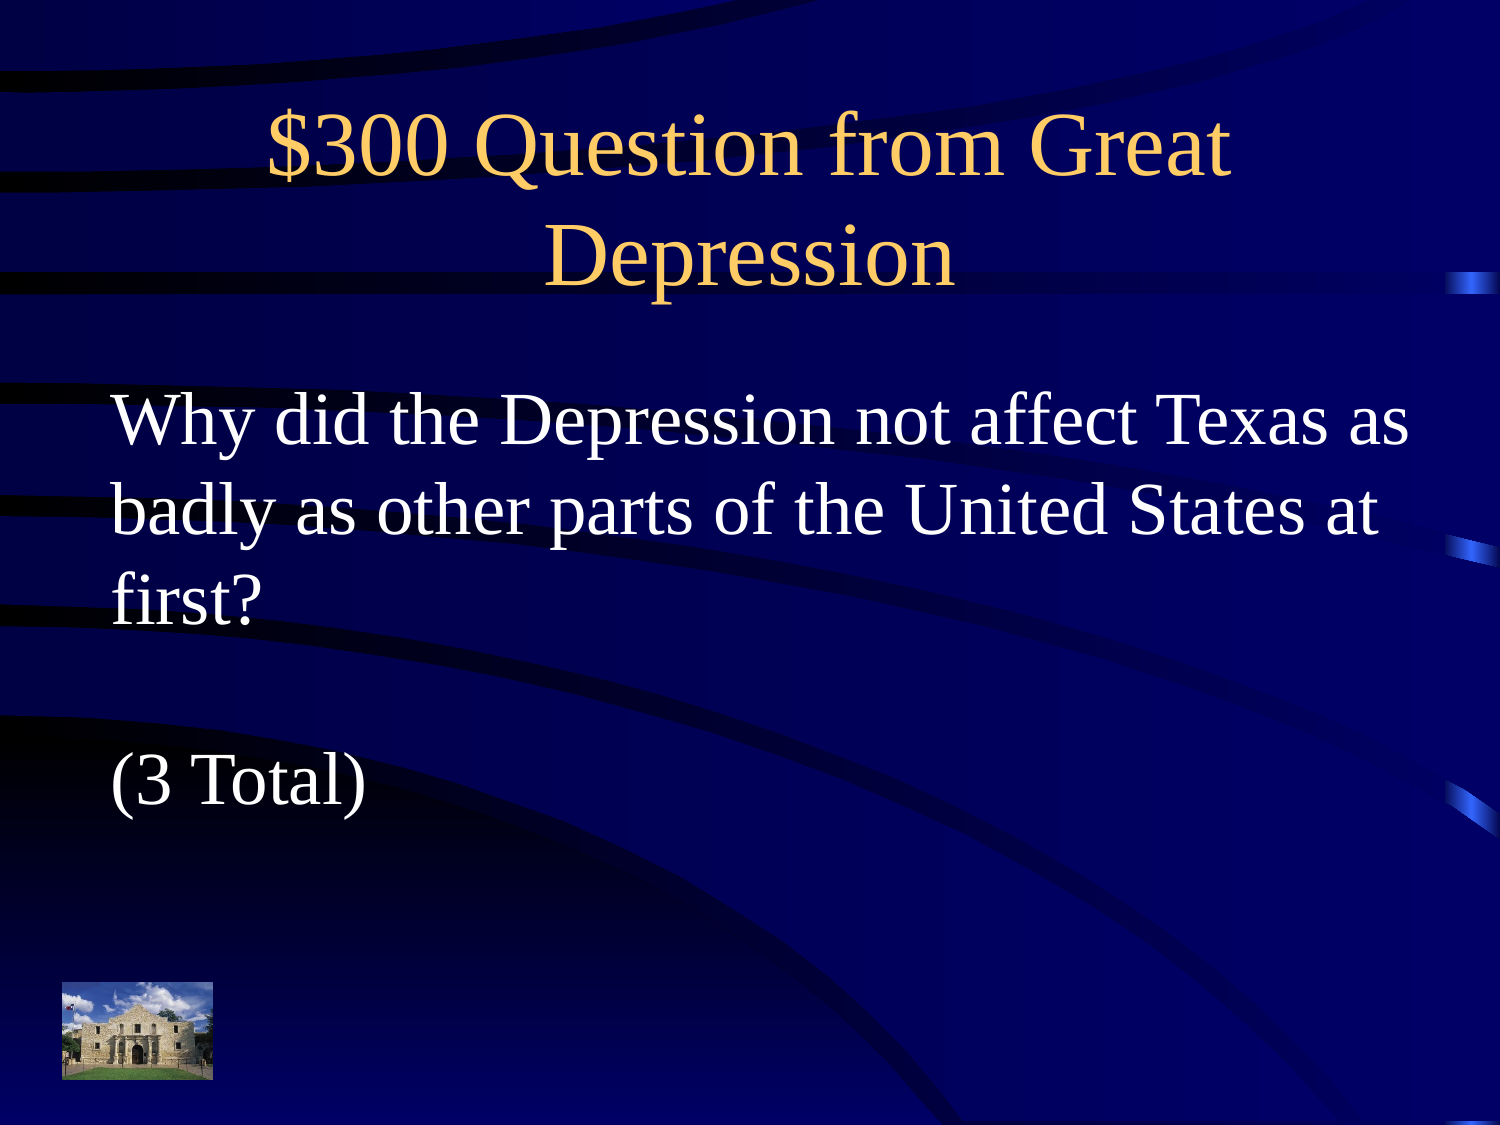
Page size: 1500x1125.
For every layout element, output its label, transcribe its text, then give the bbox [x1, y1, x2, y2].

text_box Why did the Depression not affect Texas as badly as other parts of the United States at first? (3 Total) [95, 362, 1438, 888]
title $300 Question from Great Depression [112, 99, 1388, 288]
picture [62, 982, 213, 1081]
